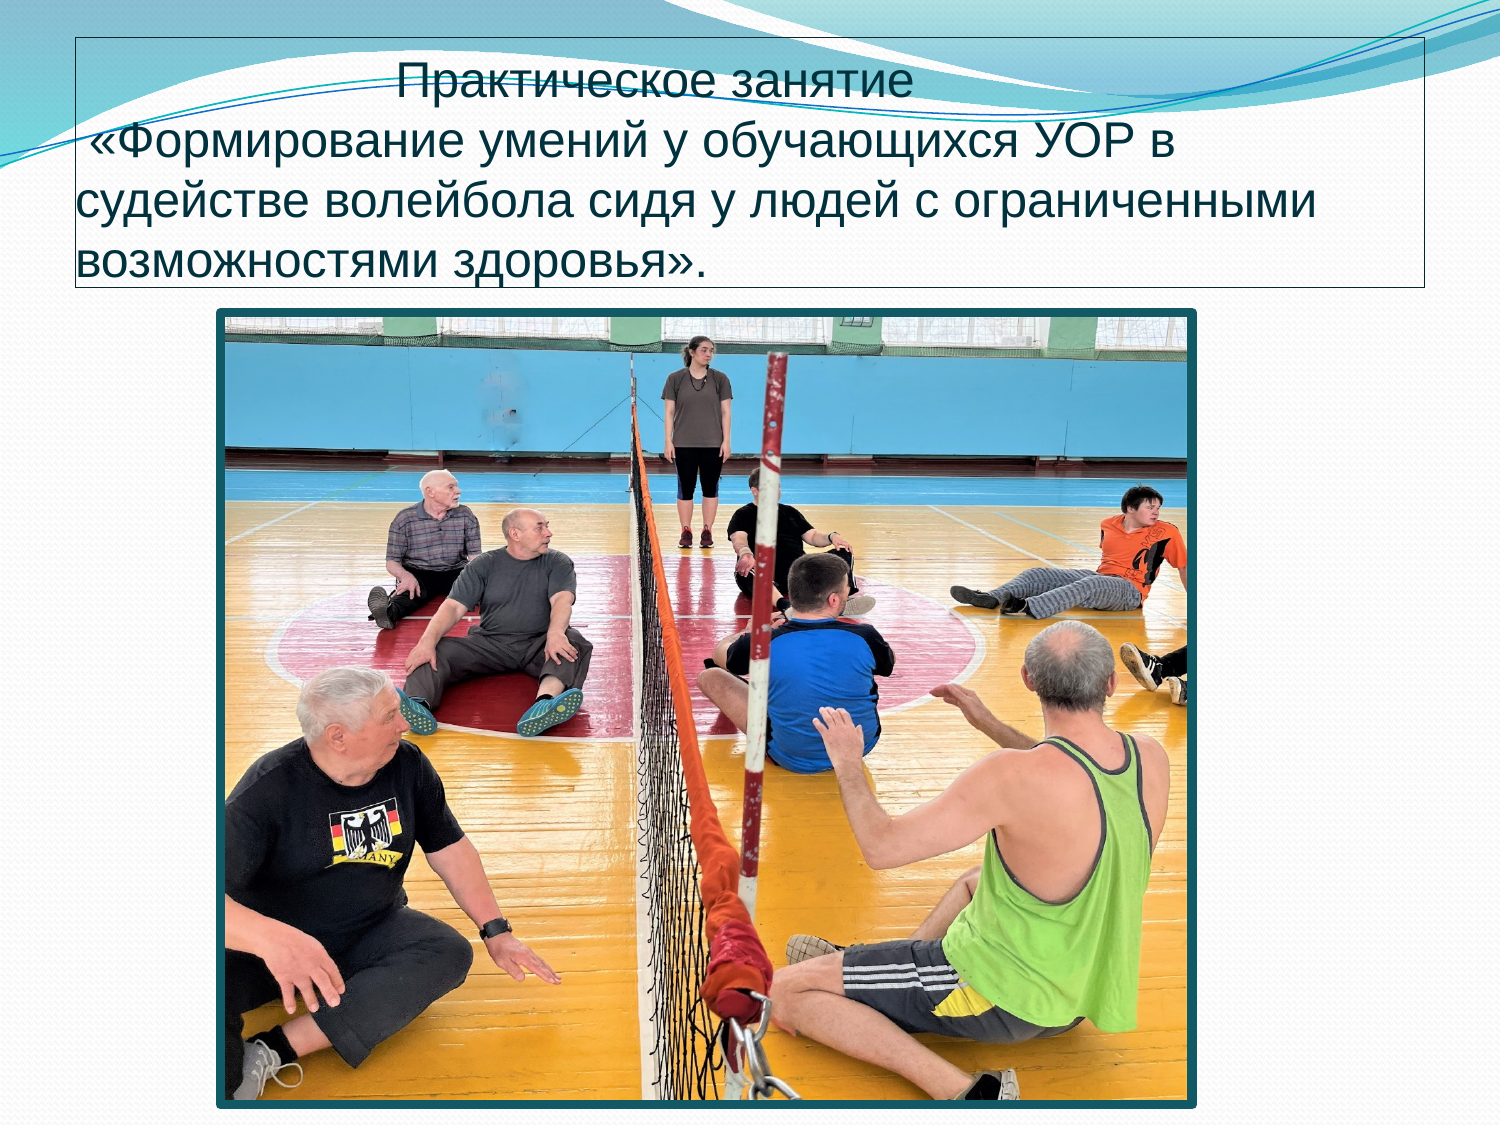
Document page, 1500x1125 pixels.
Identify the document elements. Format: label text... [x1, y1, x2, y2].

title Практическое занятие «Формирование умений у обучающихся УОР в судействе волейбола сидя у людей с ограниченными возможностями здоровья». [75, 37, 1425, 288]
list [224, 317, 1188, 1101]
